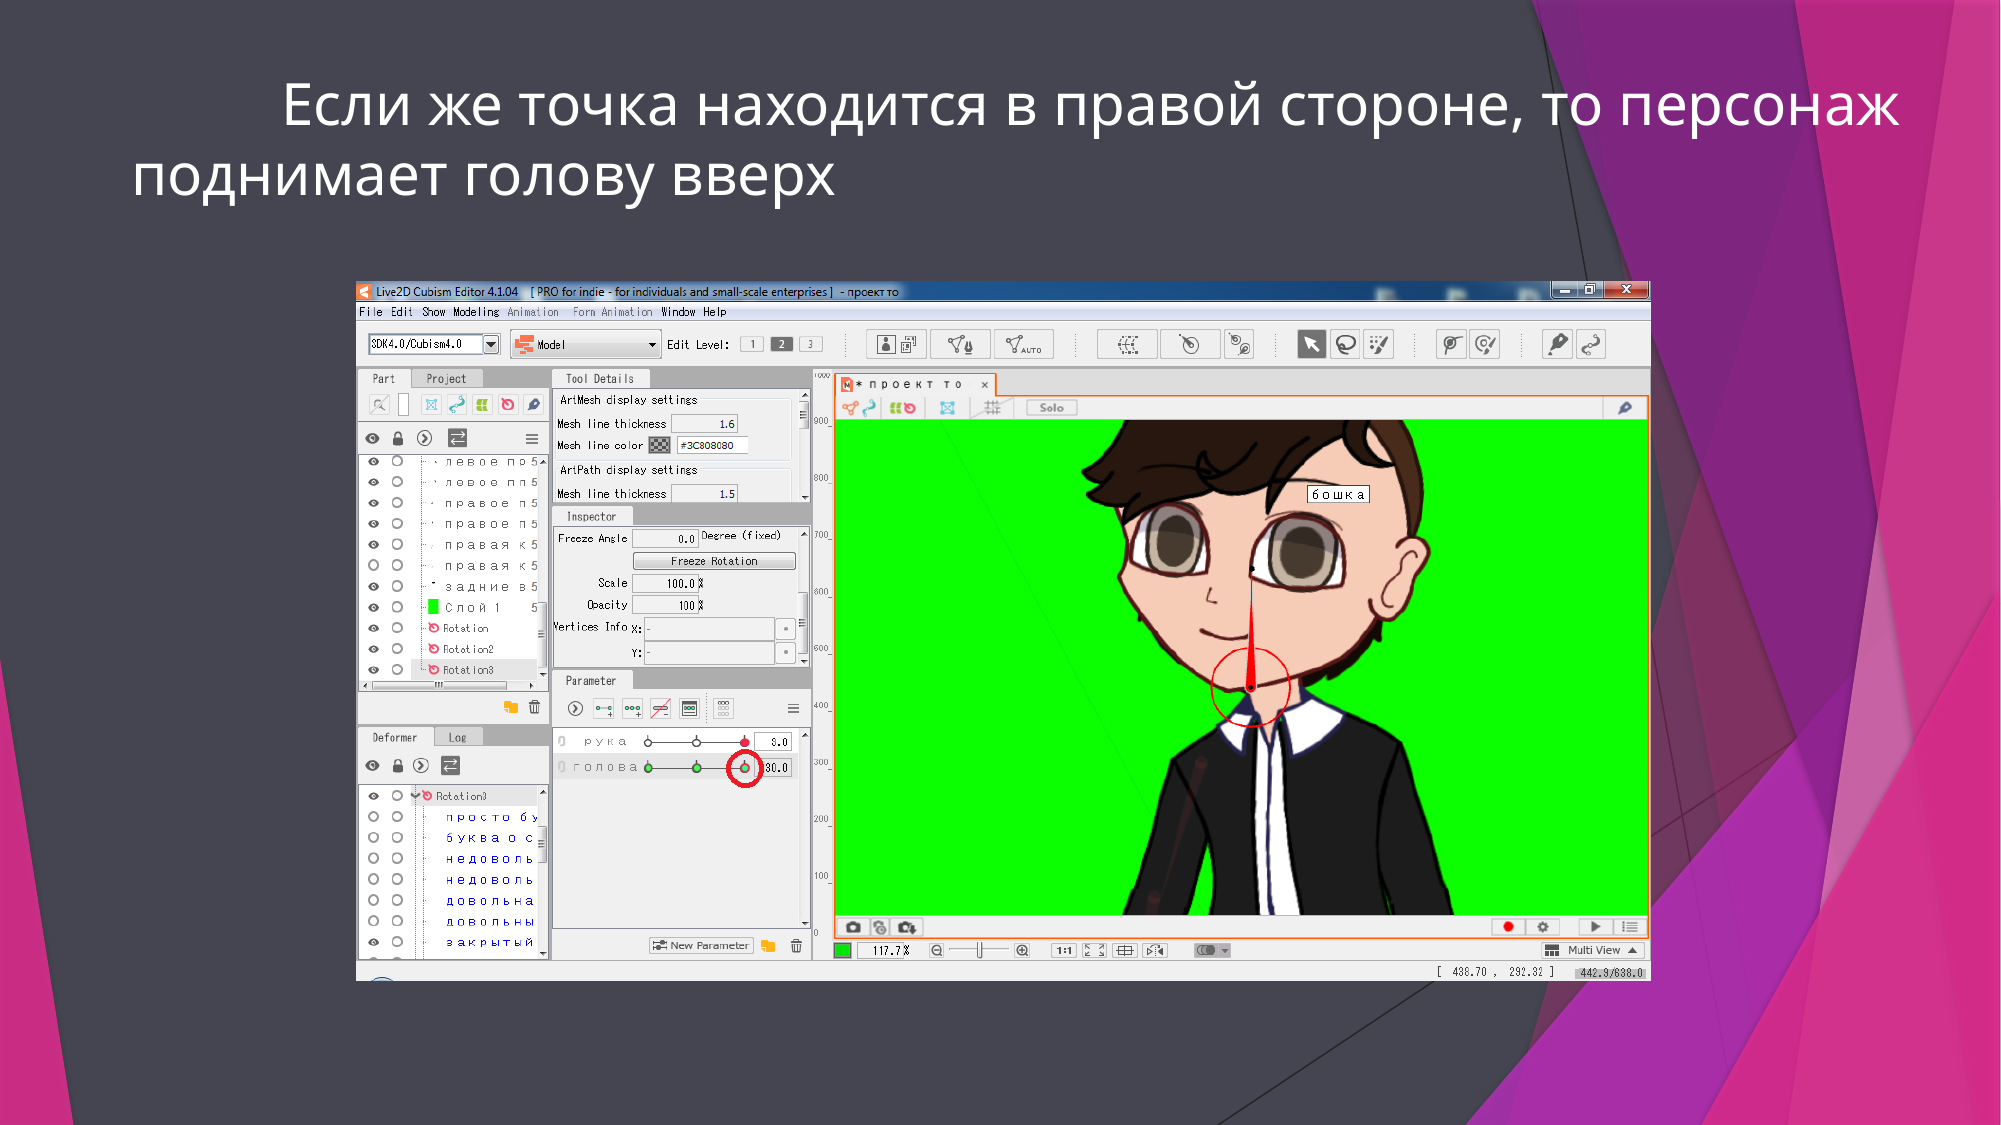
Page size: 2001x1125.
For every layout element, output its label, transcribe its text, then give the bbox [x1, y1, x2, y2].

text_box Если же точка находится в правой стороне, то персонаж поднимает голову вверх [116, 59, 2000, 260]
picture [355, 281, 1651, 982]
